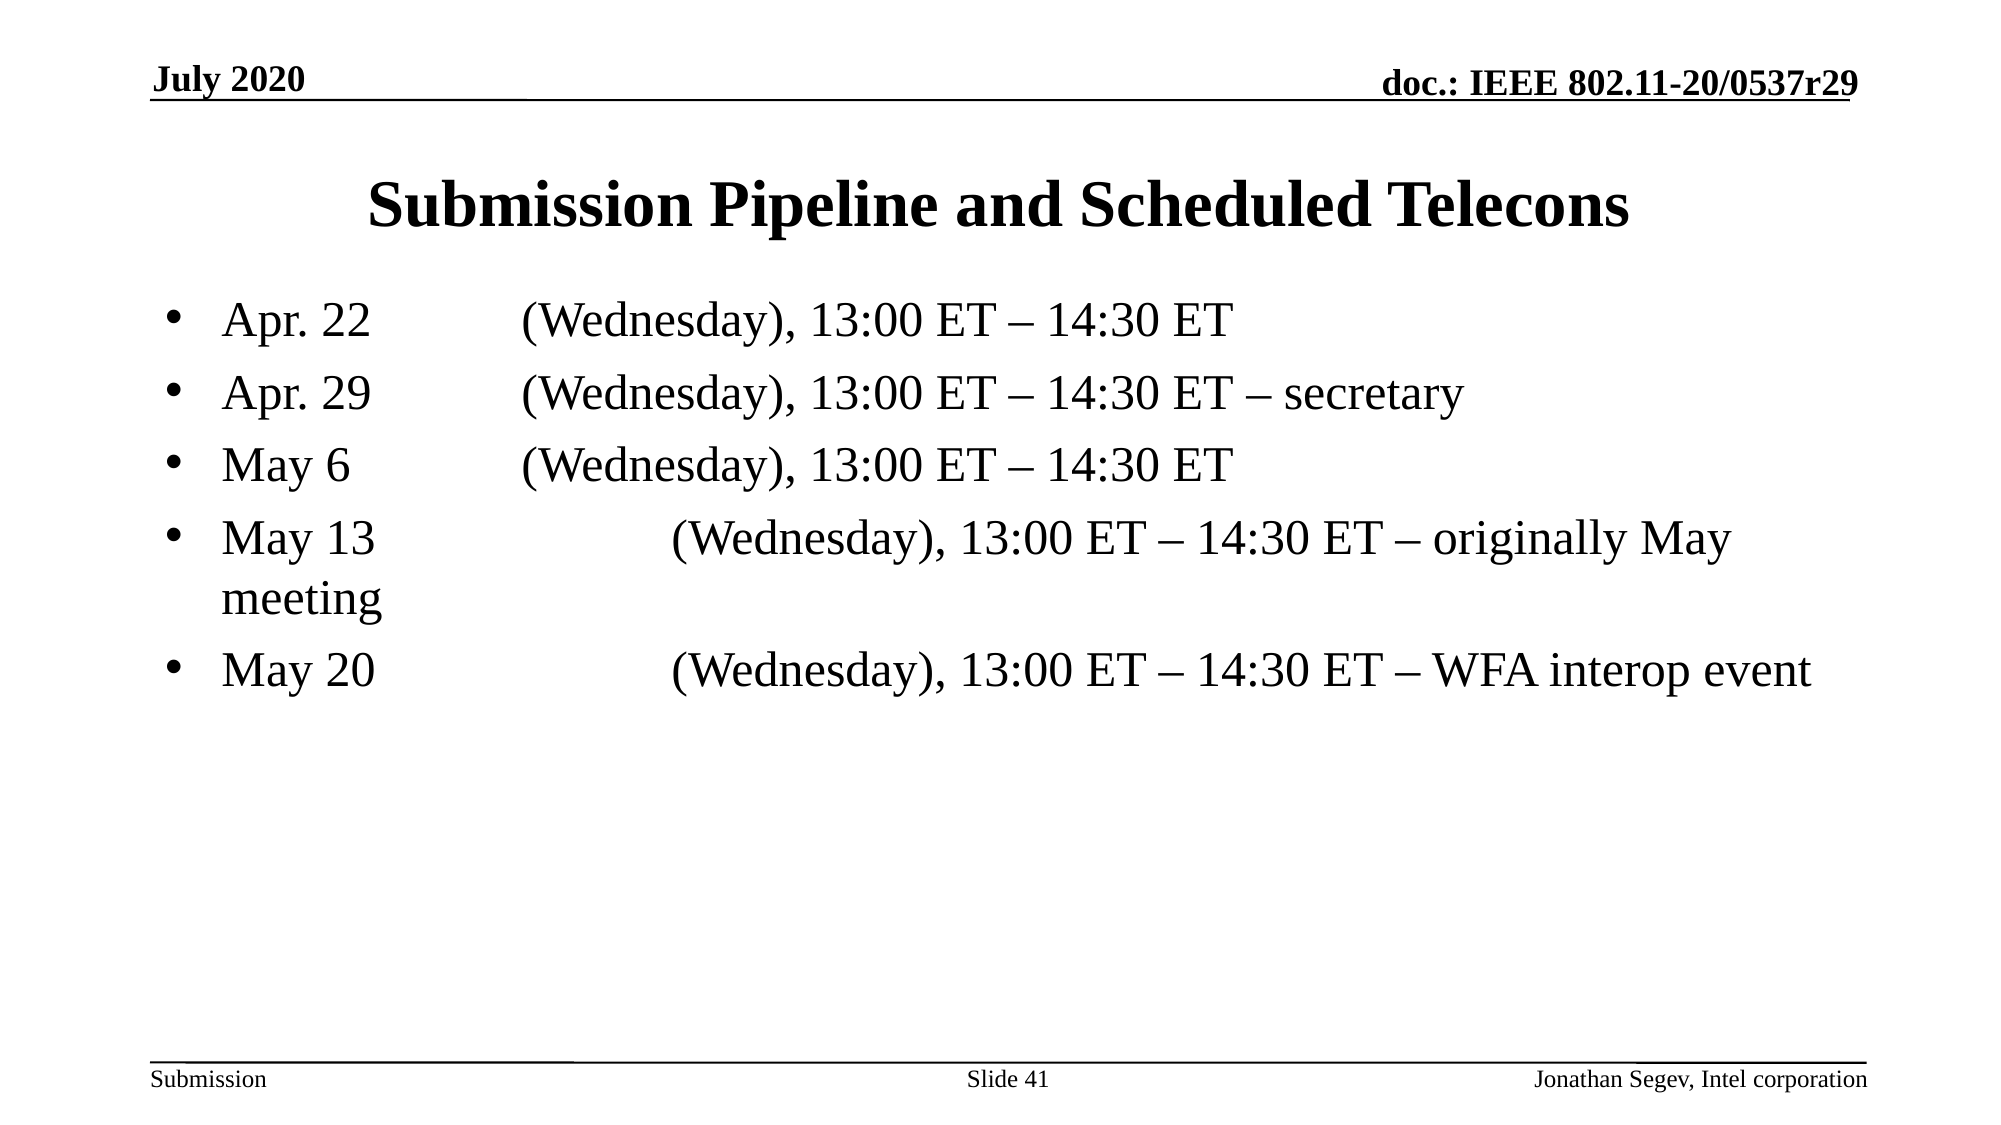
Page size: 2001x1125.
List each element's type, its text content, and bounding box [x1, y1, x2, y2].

list Apr. 22 (Wednesday), 13:00 ET – 14:30 ET Apr. 29 (Wednesday), 13:00 ET – 14:30 ET – secretary May 6 (Wednesday), 13:00 ET – 14:30 ET May 13 (Wednesday), 13:00 ET – 14:30 ET – originally May meeting May 20 (Wednesday), 13:00 ET – 14:30 ET – WFA interop event [149, 278, 1850, 670]
slide_number Slide 41 [950, 1061, 1067, 1123]
footer Jonathan Segev, Intel corporation [1171, 1061, 1869, 1093]
title Submission Pipeline and Scheduled Telecons [149, 112, 1850, 278]
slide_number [152, 54, 563, 100]
